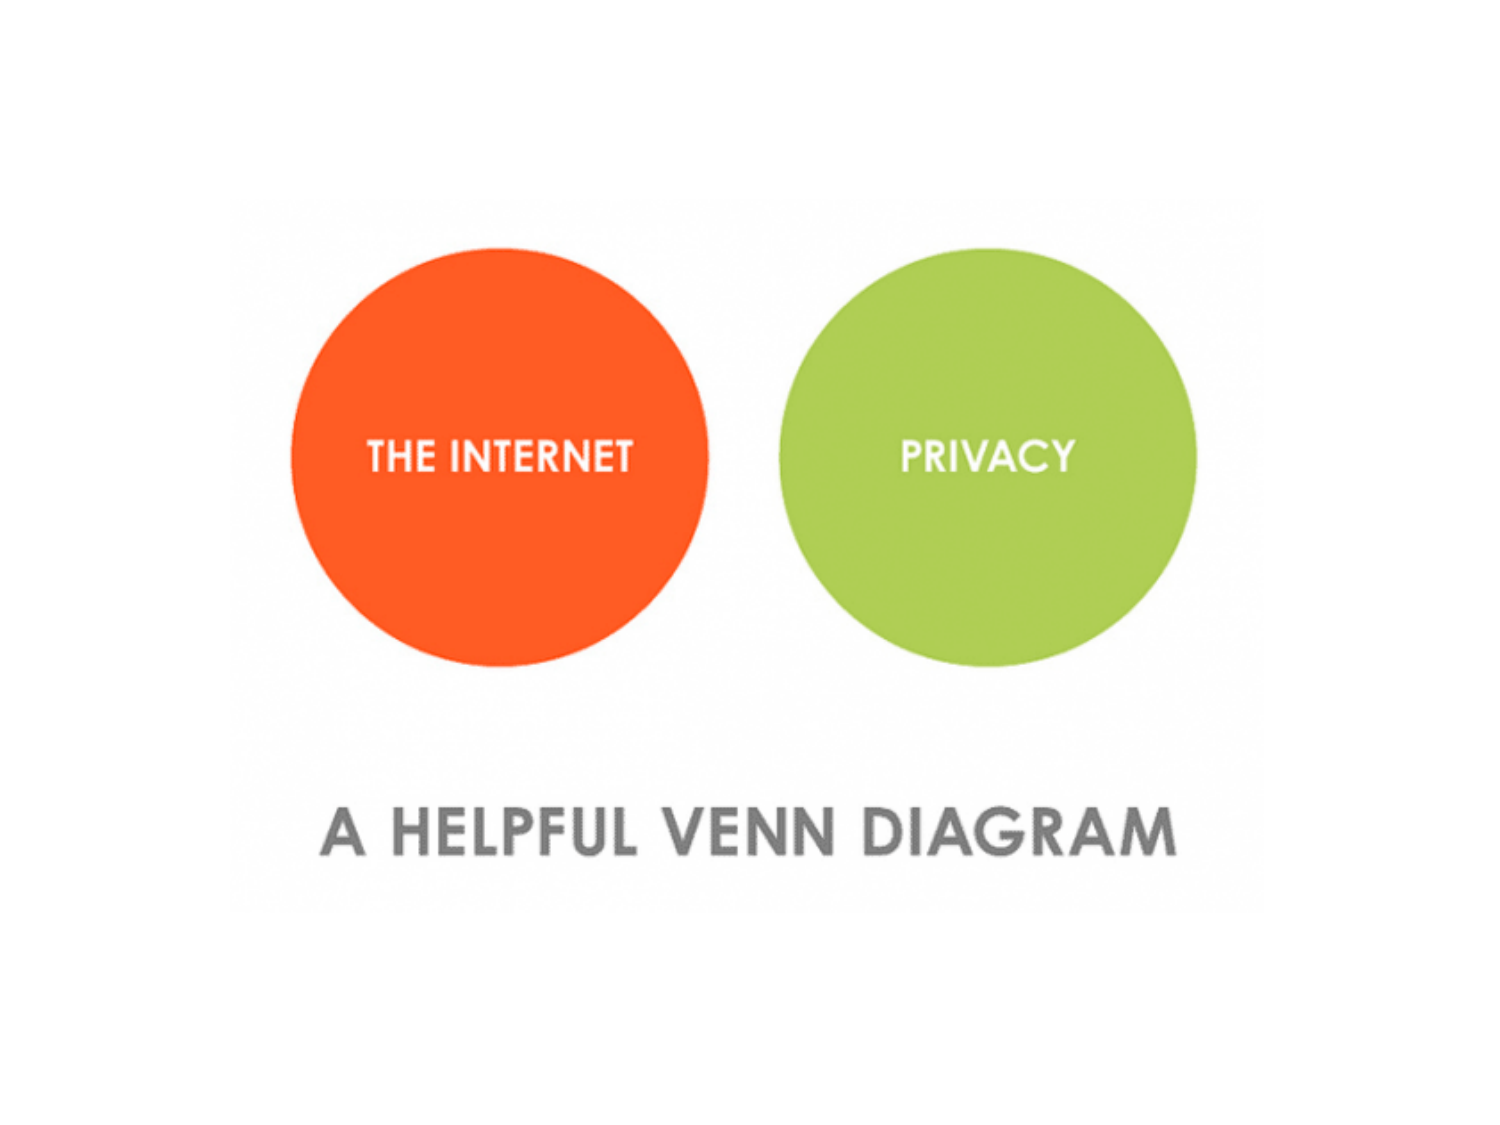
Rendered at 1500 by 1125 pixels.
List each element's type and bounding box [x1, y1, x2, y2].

picture [230, 199, 1265, 913]
